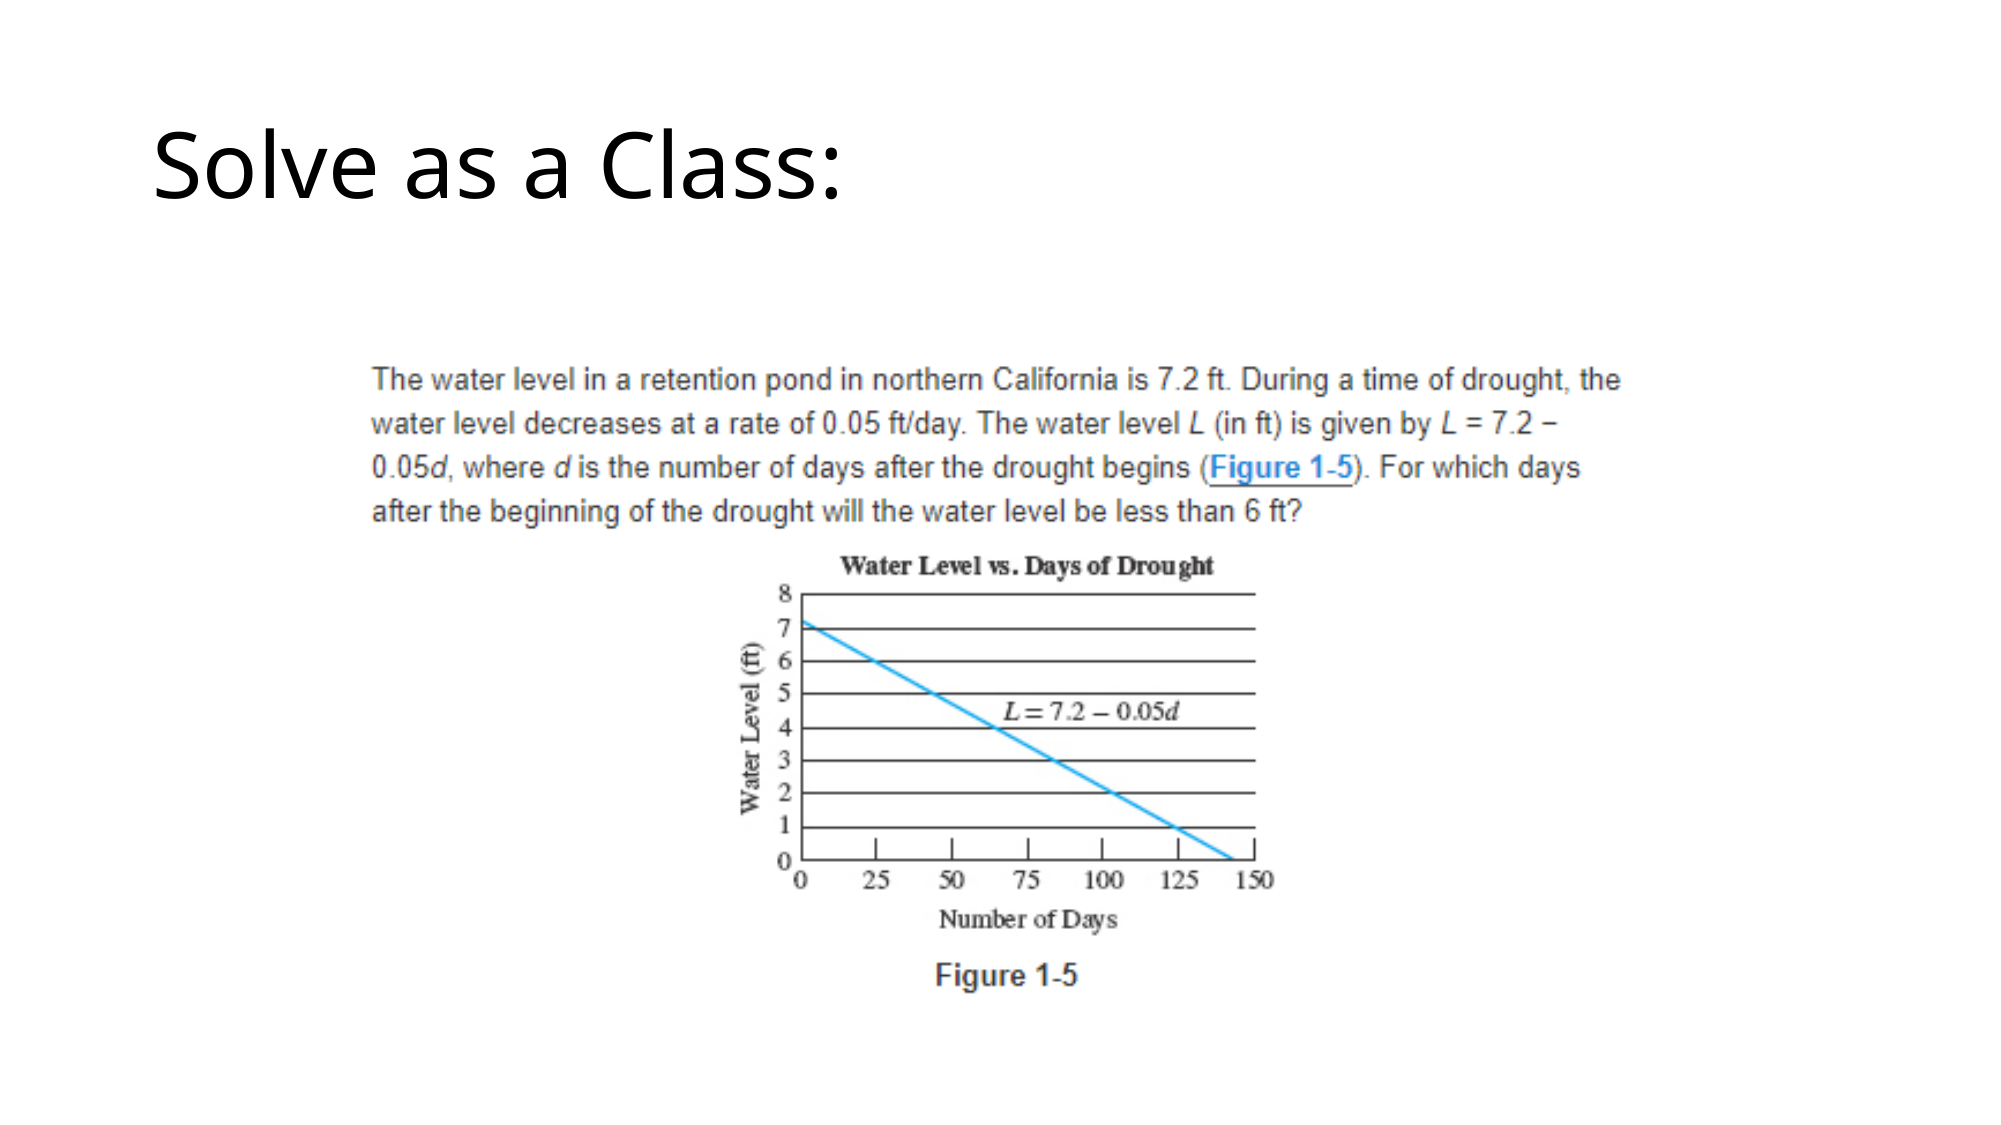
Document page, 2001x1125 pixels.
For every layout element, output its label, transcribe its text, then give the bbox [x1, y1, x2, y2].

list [365, 342, 1635, 1012]
title Solve as a Class: [137, 59, 1863, 278]
